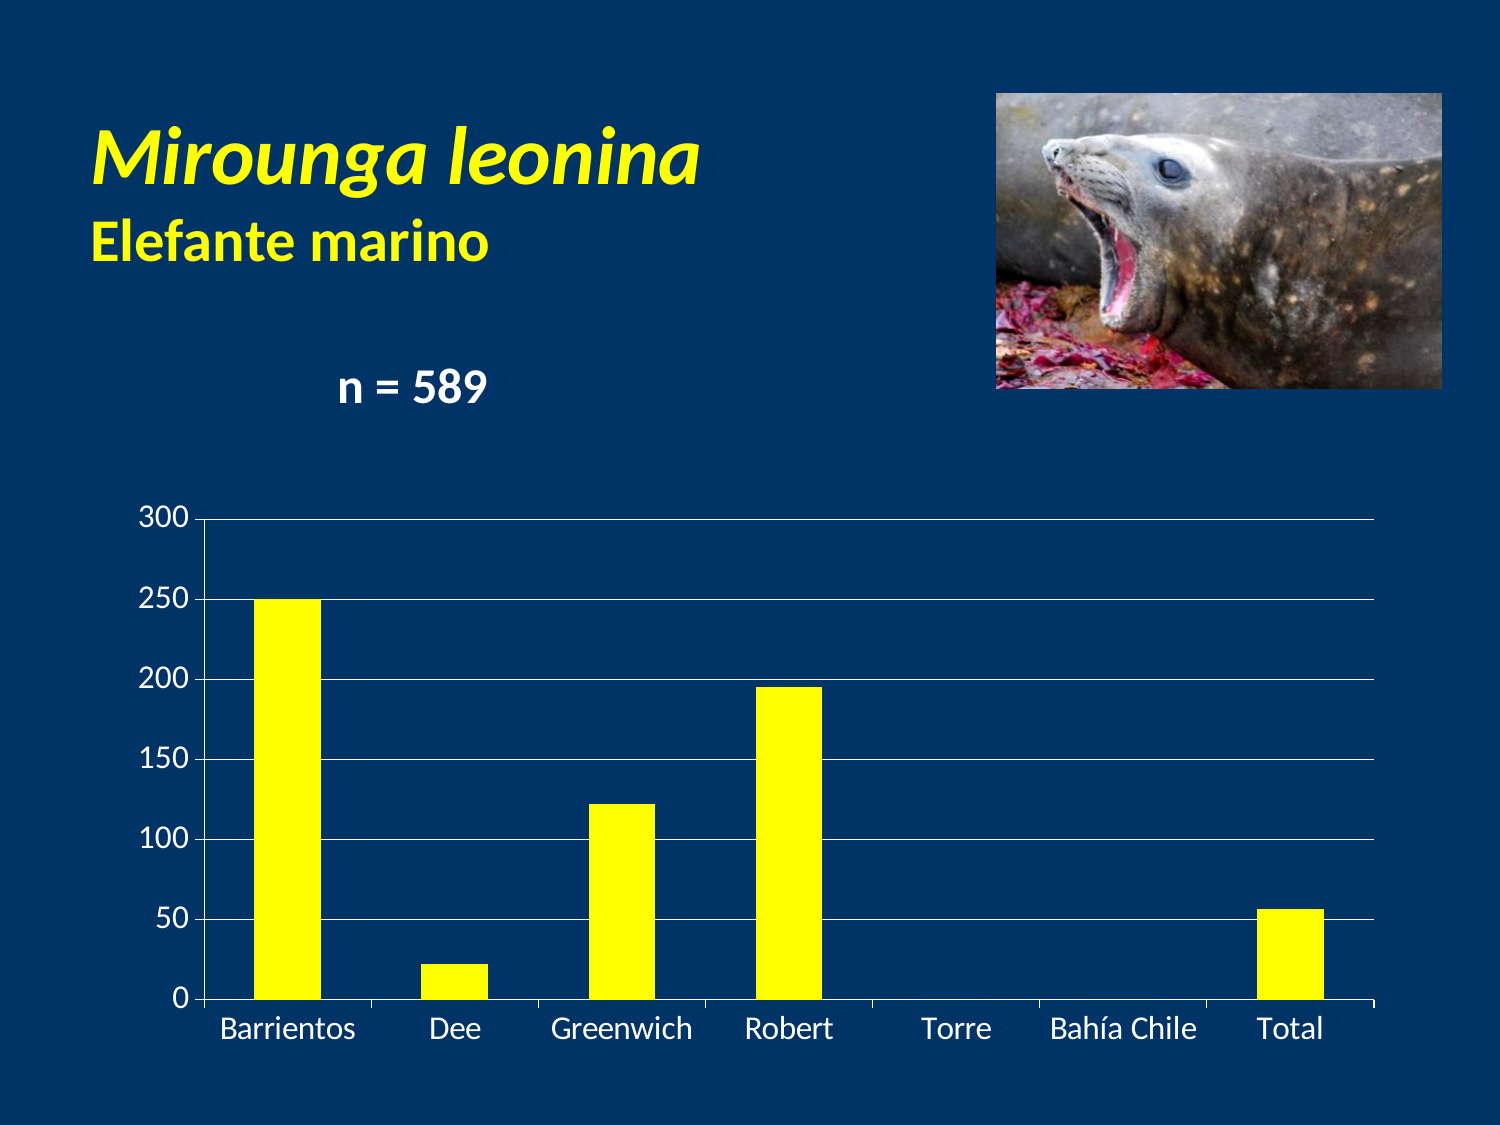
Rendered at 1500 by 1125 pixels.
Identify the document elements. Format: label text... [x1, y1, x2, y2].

picture [995, 93, 1442, 390]
title Mirounga leonina Elefante marino [75, 93, 994, 282]
chart [111, 491, 1400, 1059]
text_box n = 589 [322, 346, 503, 421]
